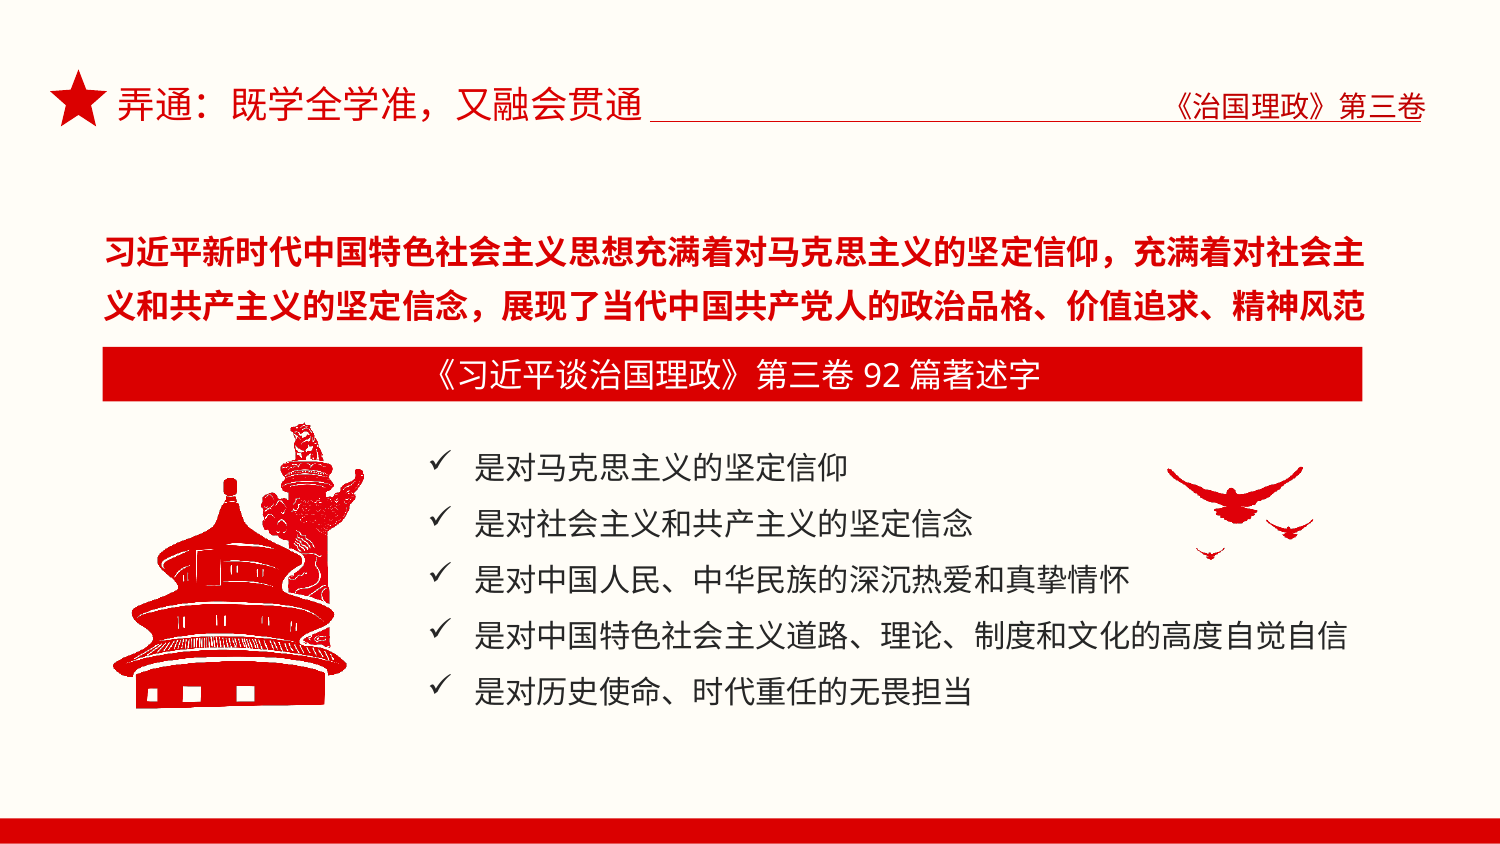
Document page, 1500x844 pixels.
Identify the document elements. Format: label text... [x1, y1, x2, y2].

picture [1156, 452, 1326, 572]
text_box 《习近平谈治国理政》第三卷92篇著述字 [102, 346, 1363, 402]
text_box 习近平新时代中国特色社会主义思想充满着对马克思主义的坚定信仰，充满着对社会主义和共产主义的坚定信念，展现了当代中国共产党人的政治品格、价值追求、精神风范 [88, 210, 1400, 333]
text_box 是对马克思主义的坚定信仰 是对社会主义和共产主义的坚定信念 是对中国人民、中华民族的深沉热爱和真挚情怀 是对中国特色社会主义道路、理论、制度和文化的高度自觉自信 是对历史使命、时代重任的无畏担当 [412, 421, 1385, 718]
picture [74, 405, 388, 719]
